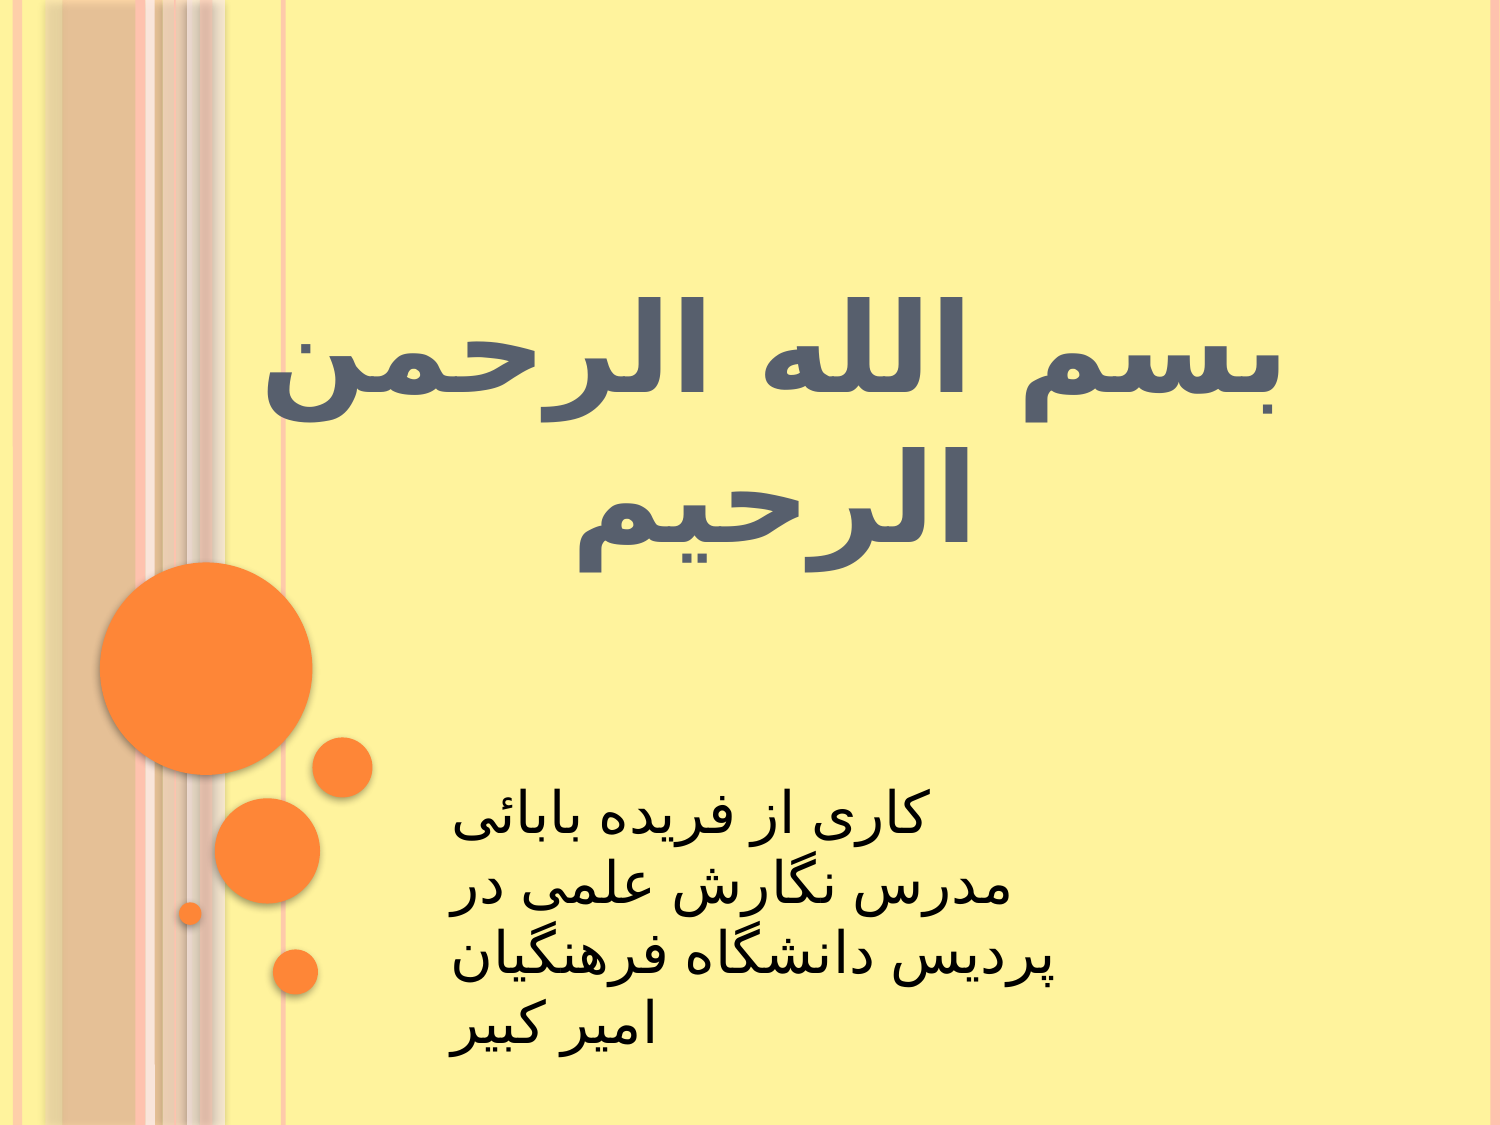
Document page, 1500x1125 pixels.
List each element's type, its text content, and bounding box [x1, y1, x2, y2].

title بسم الله الرحمن الرحیم [162, 249, 1388, 575]
text_box کاری از فریده بابائی مدرس نگارش علمی در پردیس دانشگاه فرهنگیان امیر کبیر [436, 768, 1093, 1063]
